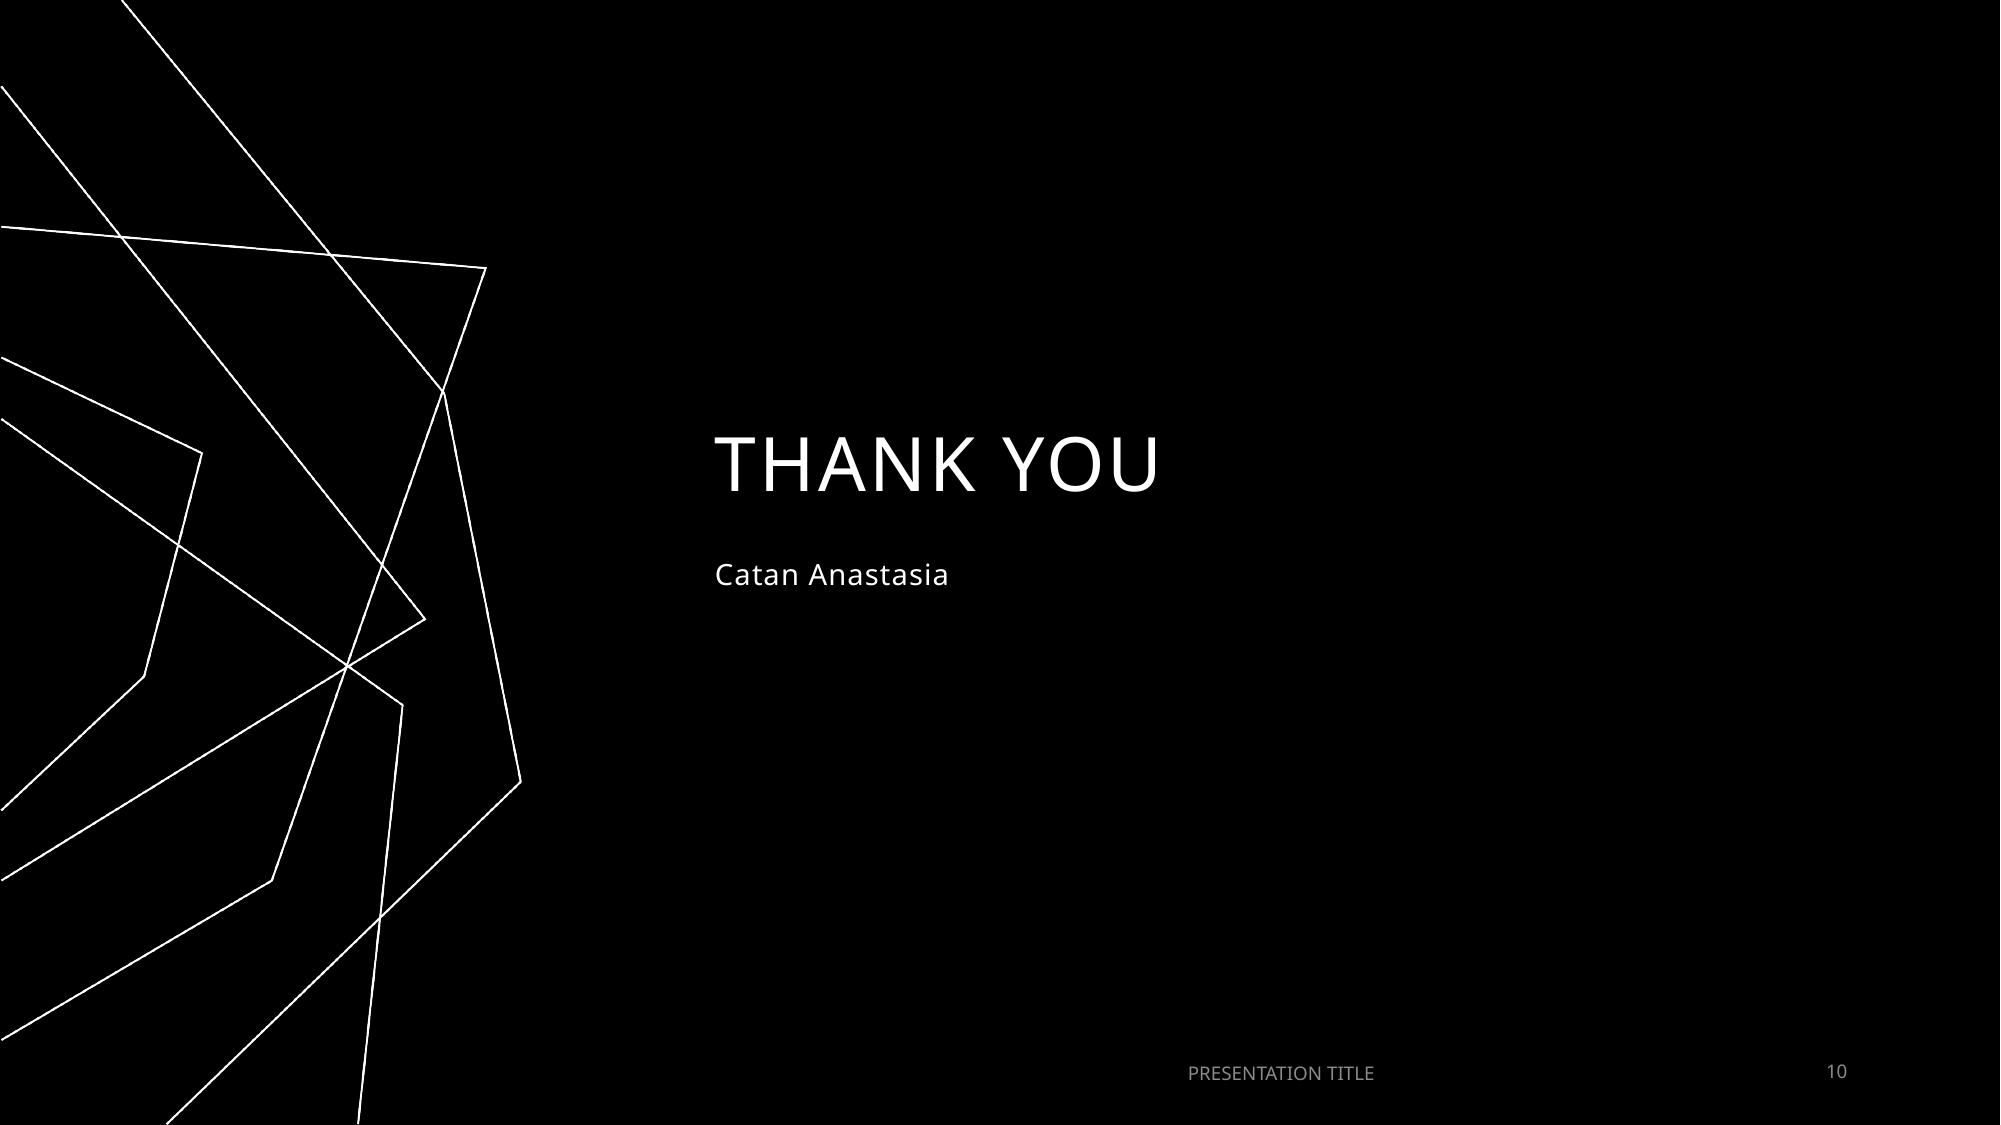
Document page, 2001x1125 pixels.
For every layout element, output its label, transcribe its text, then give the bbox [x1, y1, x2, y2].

subtitle Catan Anastasia [699, 531, 1386, 757]
footer PRESENTATION TITLE [1062, 1042, 1500, 1103]
title THANK you [699, 265, 1386, 516]
picture [0, 0, 522, 1125]
slide_number 10 [1571, 1042, 1863, 1103]
